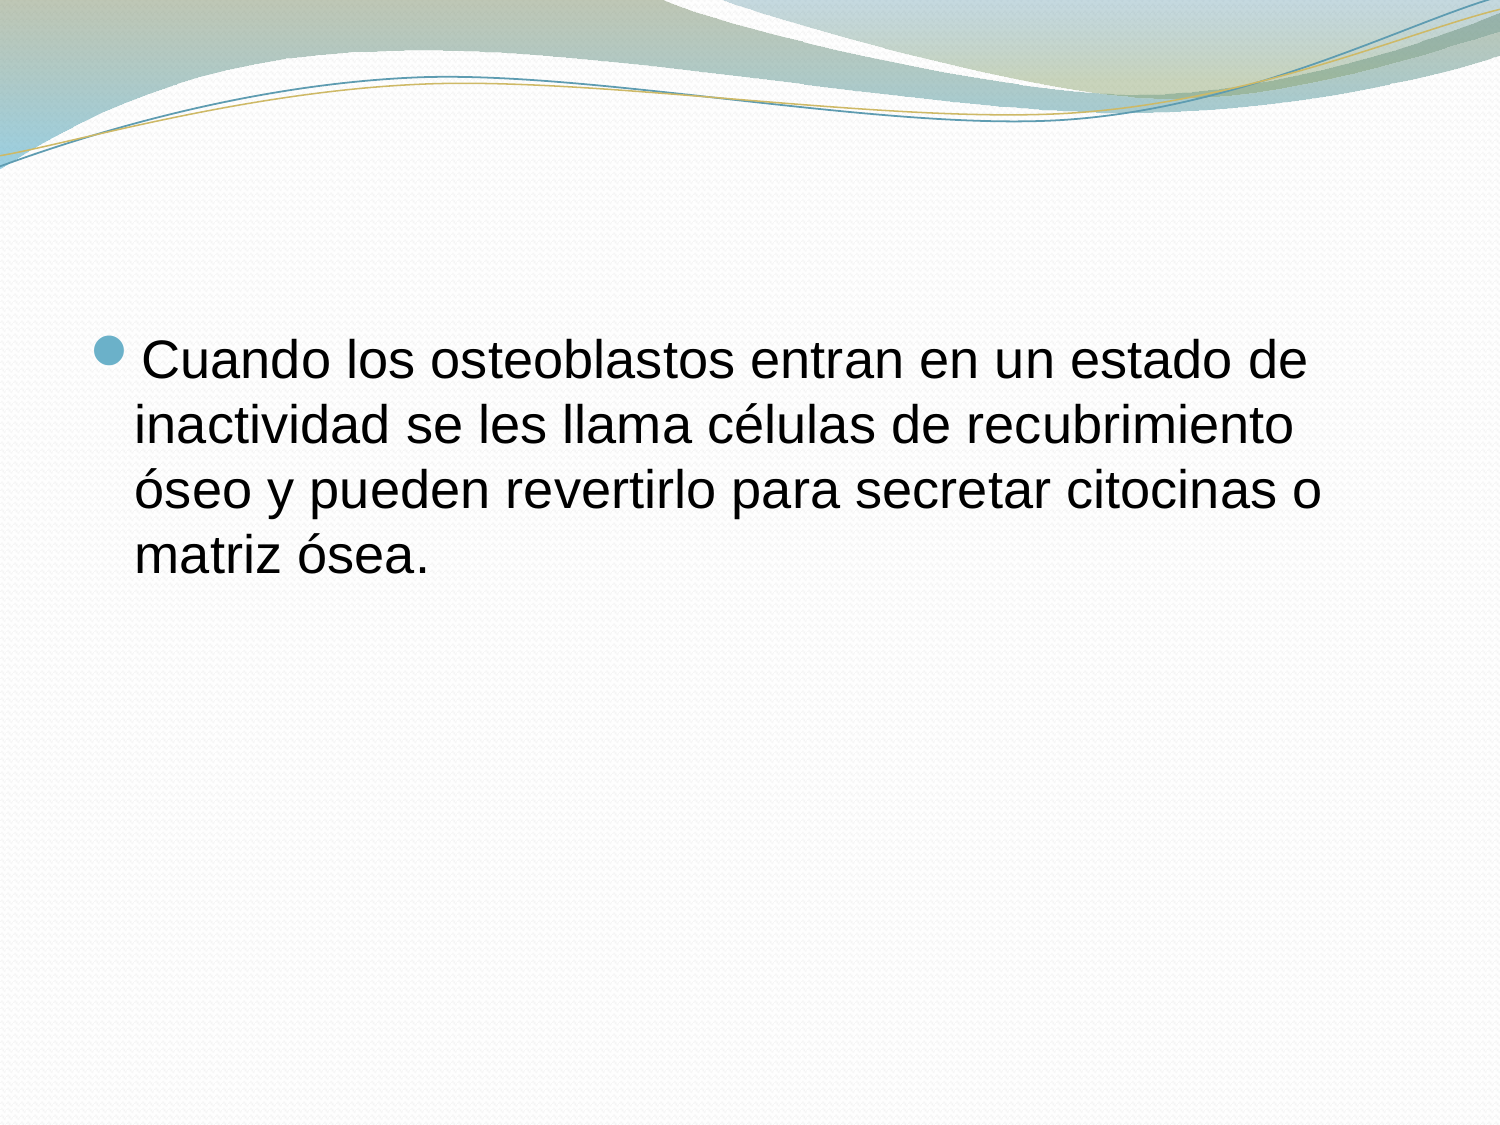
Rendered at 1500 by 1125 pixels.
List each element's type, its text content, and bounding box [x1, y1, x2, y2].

list Cuando los osteoblastos entran en un estado de inactividad se les llama células de recubrimiento óseo y pueden revertirlo para secretar citocinas o matriz ósea. [75, 317, 1425, 1038]
